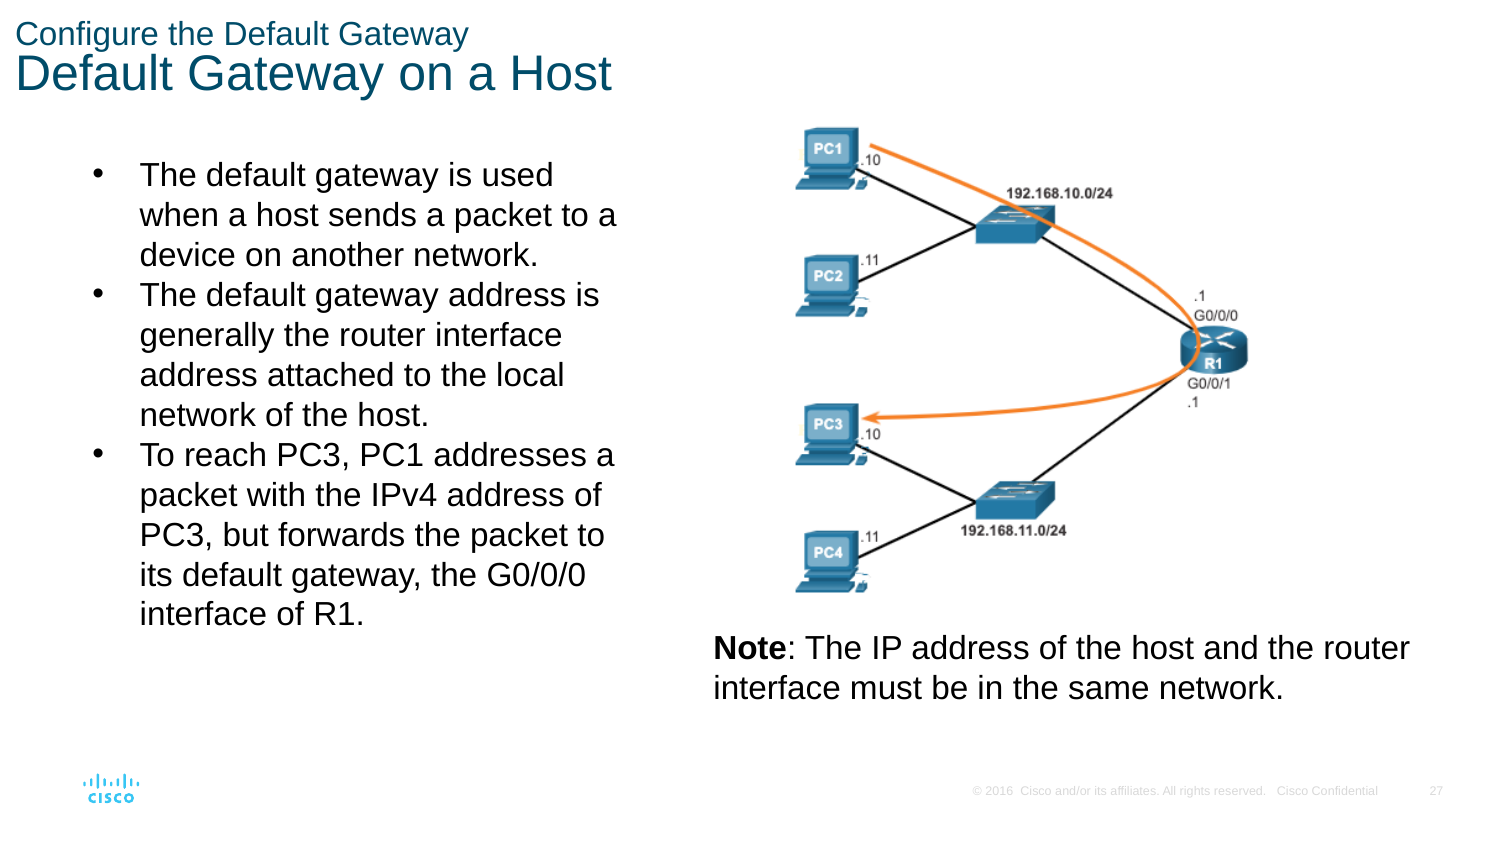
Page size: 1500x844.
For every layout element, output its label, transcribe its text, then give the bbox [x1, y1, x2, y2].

text_box Note: The IP address of the host and the router interface must be in the same network. [698, 618, 1428, 714]
text_box The default gateway is used when a host sends a packet to a device on another network. The default gateway address is generally the router interface address attached to the local network of the host. To reach PC3, PC1 addresses a packet with the IPv4 address of PC3, but forwards the packet to its default gateway, the G0/0/0 interface of R1. [77, 146, 635, 640]
picture [771, 117, 1268, 600]
title Configure the Default Gateway Default Gateway on a Host [0, 0, 1369, 121]
